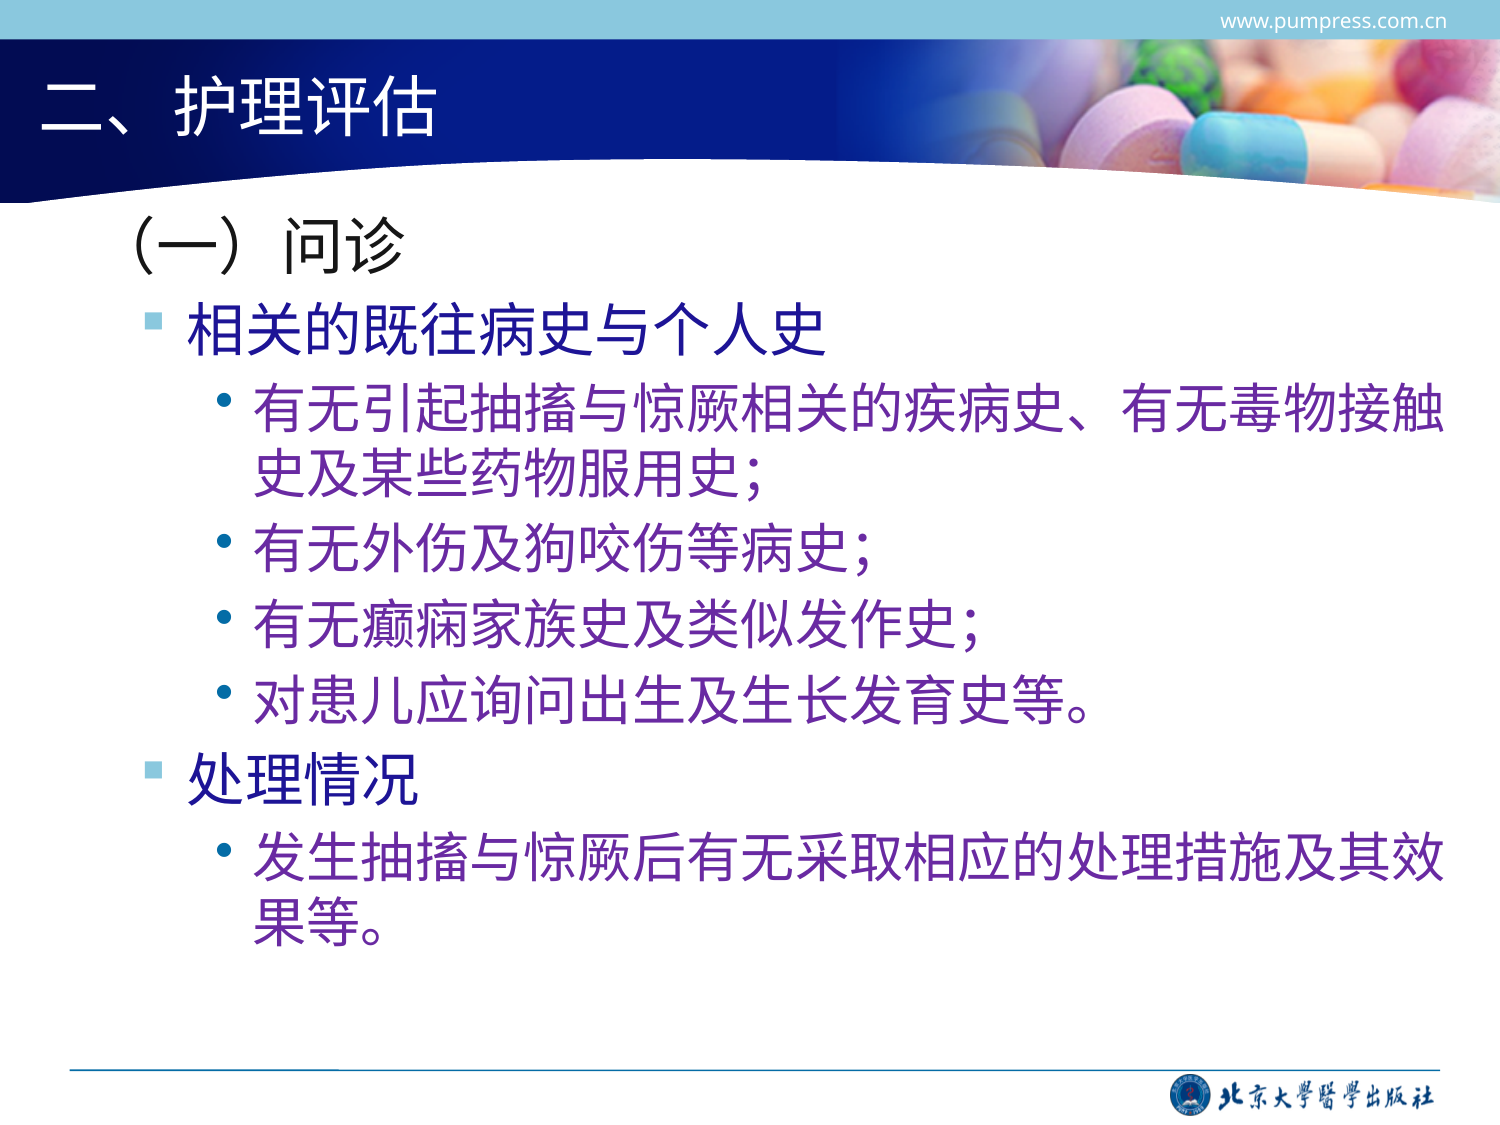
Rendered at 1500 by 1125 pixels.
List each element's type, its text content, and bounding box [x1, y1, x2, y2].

list （一）问诊 相关的既往病史与个人史 有无引起抽搐与惊厥相关的疾病史、有无毒物接触史及某些药物服用史； 有无外伤及狗咬伤等病史； 有无癫痫家族史及类似发作史； 对患儿应询问出生及生长发育史等。 处理情况 发生抽搐与惊厥后有无采取相应的处理措施及其效果等。 [49, 198, 1463, 1026]
picture [1170, 1074, 1436, 1118]
title 二、护理评估 [23, 58, 1349, 152]
picture [0, 40, 1500, 203]
slide_number www.pumpress.com.cn [1024, 0, 1463, 38]
